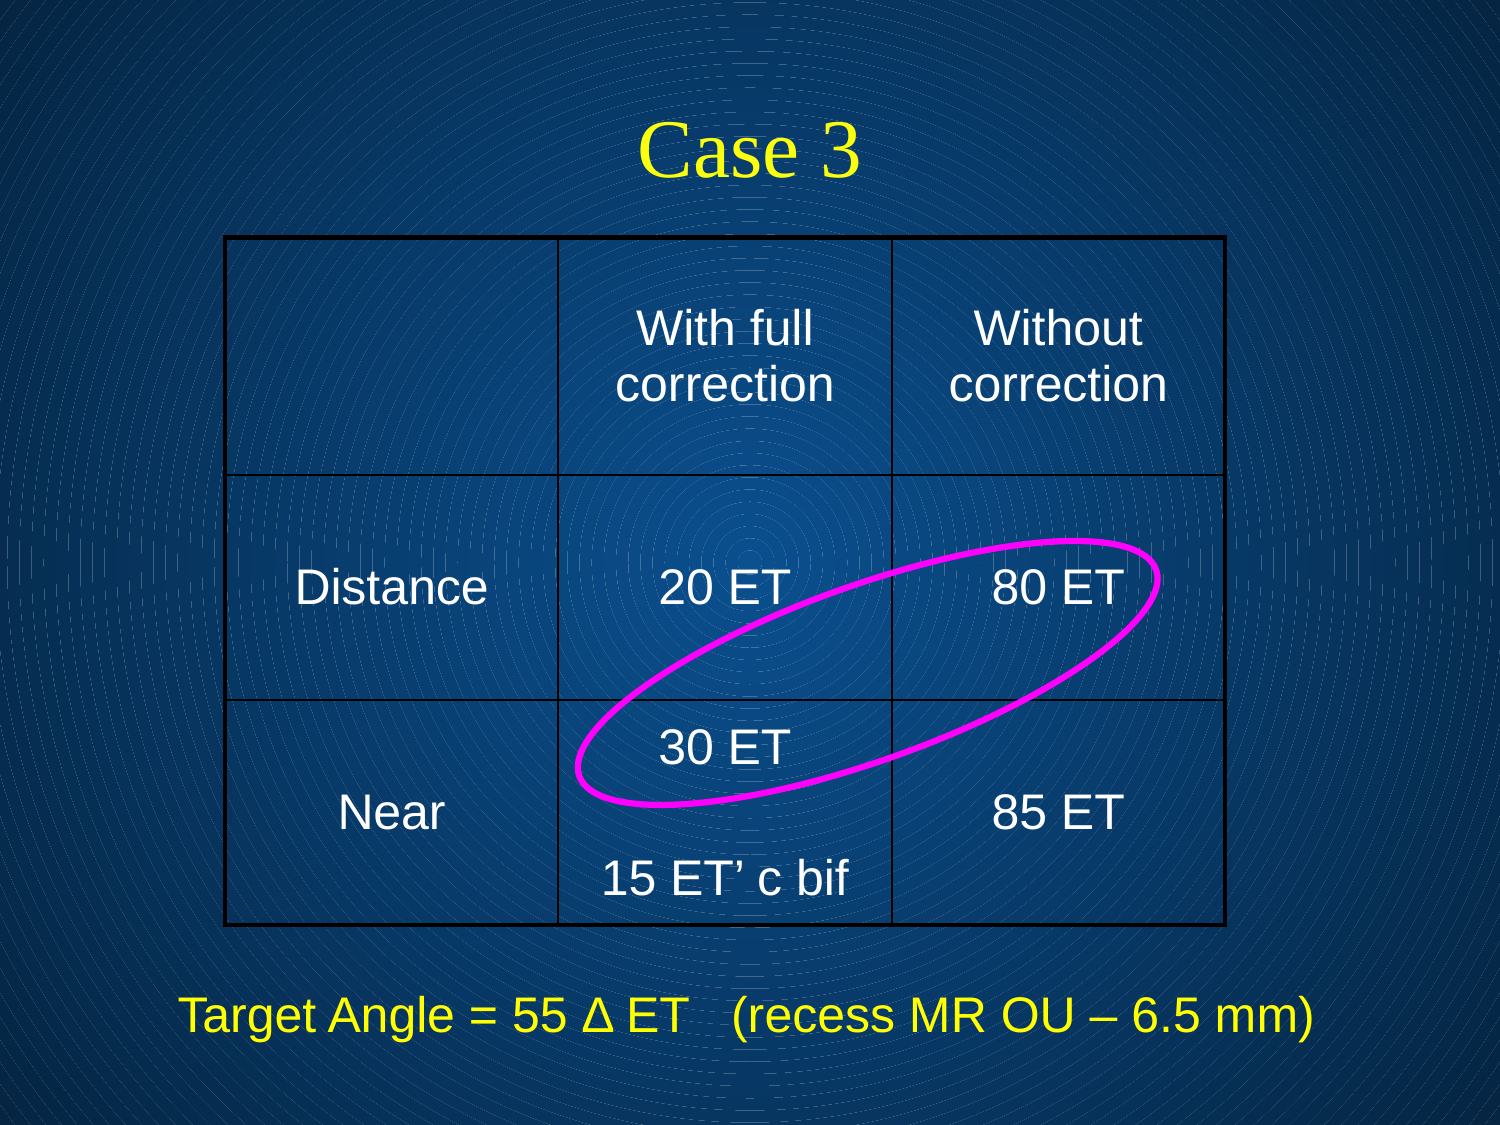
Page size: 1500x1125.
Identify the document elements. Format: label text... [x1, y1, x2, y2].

table_cell 85 ET [893, 701, 1223, 923]
text_box [577, 540, 1158, 805]
title Case 3 [249, 50, 1250, 238]
table_header [227, 240, 557, 474]
table_header With full correction [559, 240, 891, 474]
table_cell 20 ET [559, 476, 891, 699]
table_cell 80 ET [893, 476, 1223, 699]
table_header Without correction [893, 240, 1223, 474]
table_cell 30 ET 15 ET’ c bif [559, 701, 891, 923]
table_cell Distance [227, 476, 557, 699]
text_box Target Angle = 55 Δ ET (recess MR OU – 6.5 mm) [162, 974, 1339, 1050]
table_cell Near [227, 701, 557, 923]
